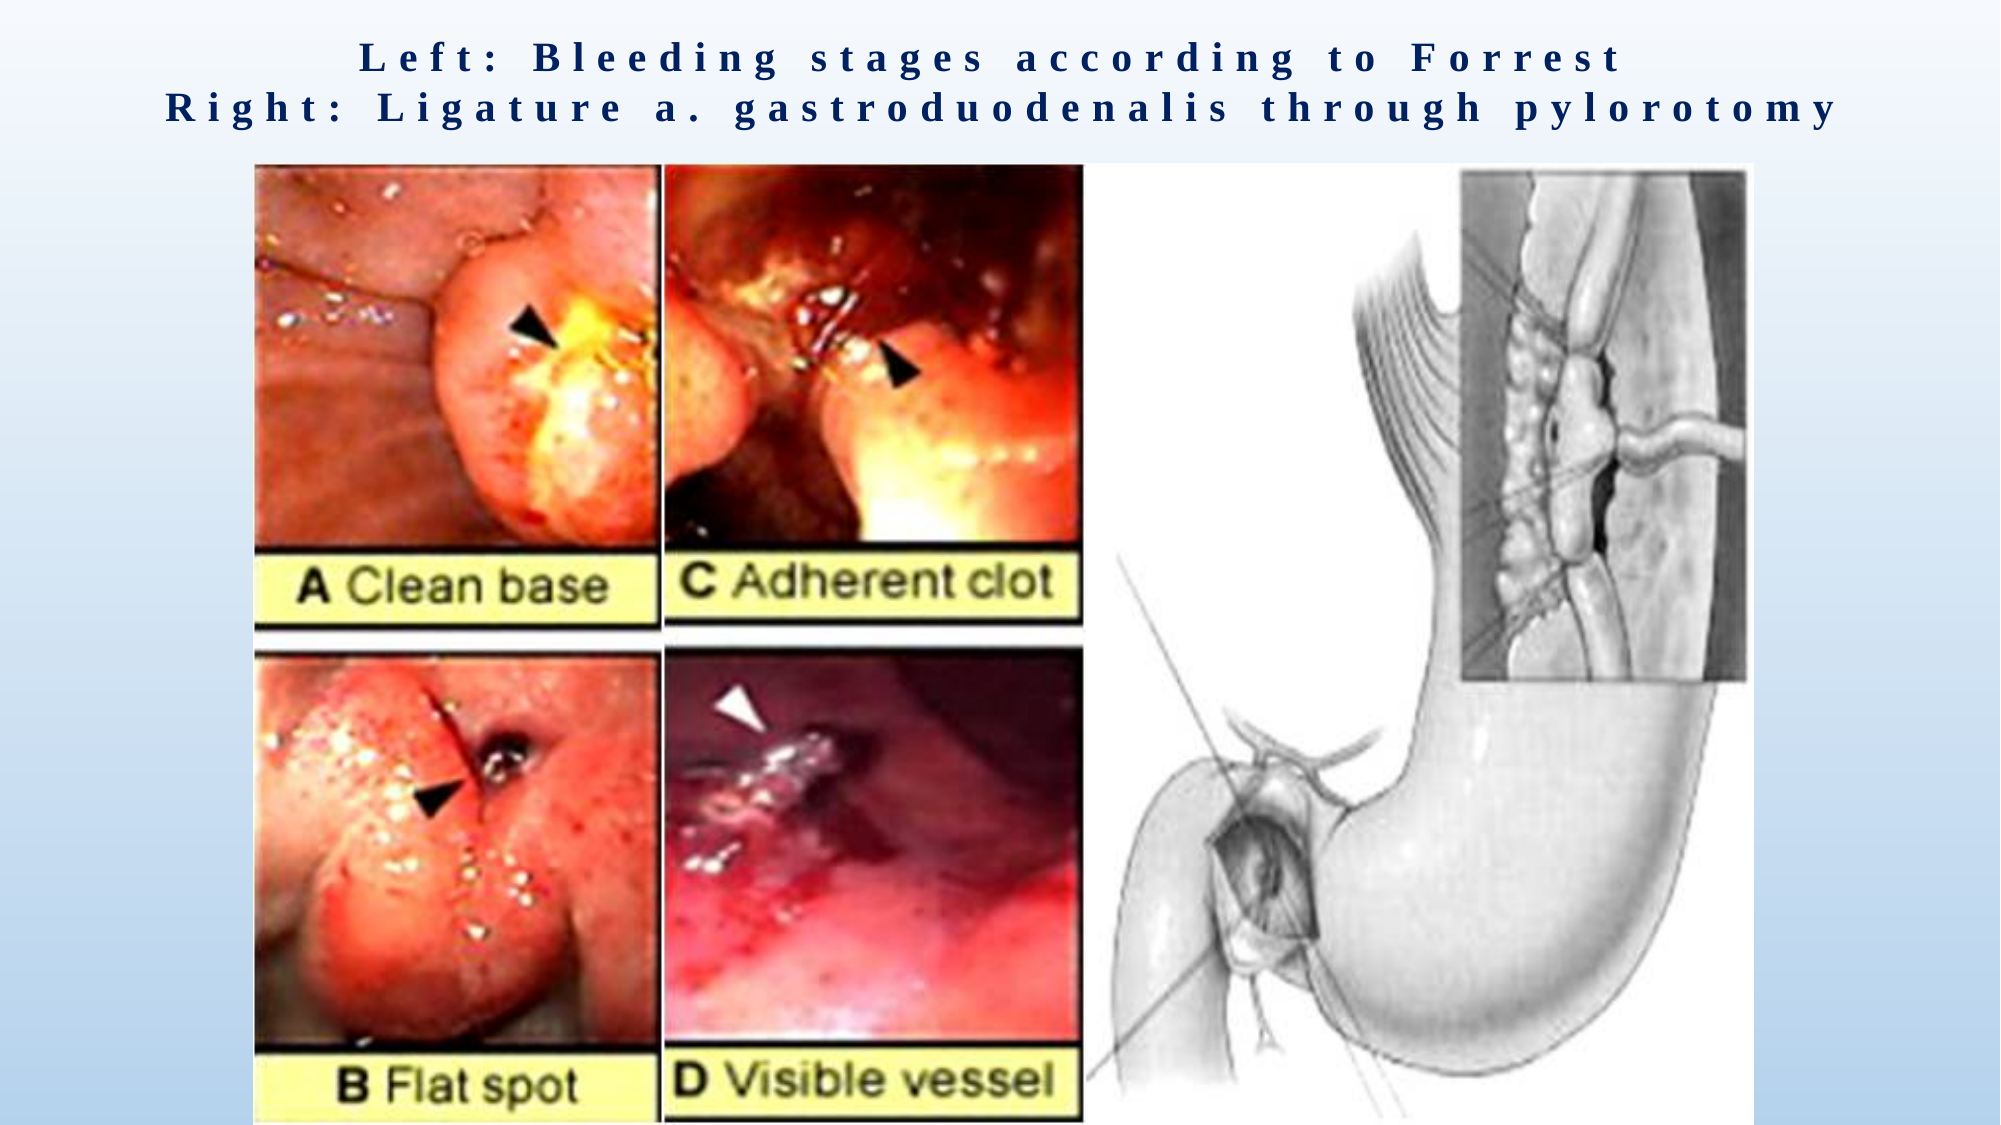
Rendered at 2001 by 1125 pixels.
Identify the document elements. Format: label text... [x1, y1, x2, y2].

text_box Left: Bleeding stages according to Forrest Right: Ligature a. gastroduodenalis through pylorotomy [78, 22, 1922, 138]
picture [253, 163, 1754, 1125]
